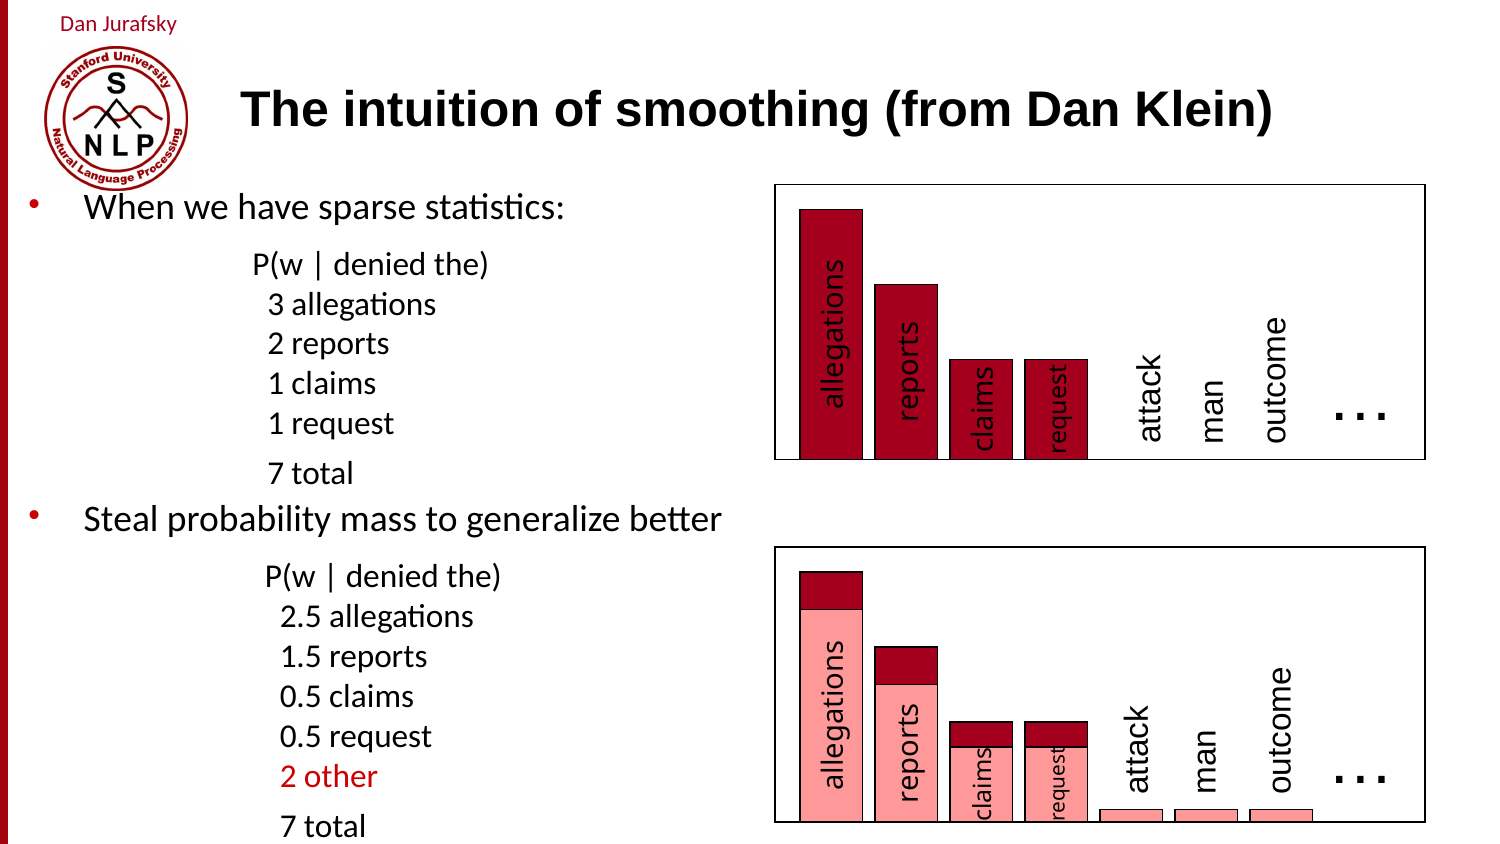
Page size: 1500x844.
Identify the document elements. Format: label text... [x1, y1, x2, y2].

text_box reports [874, 684, 938, 822]
text_box … [1312, 346, 1400, 442]
text_box [774, 184, 1425, 460]
text_box allegations [799, 609, 863, 822]
text_box [1174, 809, 1238, 822]
text_box attack [1119, 270, 1175, 459]
text_box [1249, 809, 1313, 822]
text_box claims [949, 746, 1013, 822]
text_box outcome [1244, 271, 1300, 460]
text_box claims [949, 359, 1013, 460]
text_box [774, 546, 1425, 822]
text_box [949, 721, 1013, 746]
text_box [1024, 721, 1088, 746]
text_box … [1312, 709, 1400, 804]
text_box P(w | denied the) 2.5 allegations 1.5 reports 0.5 claims 0.5 request 2 other 7 total [249, 546, 650, 844]
text_box request [1024, 359, 1088, 460]
list When we have sparse statistics: Steal probability mass to generalize better [12, 186, 1363, 844]
title The intuition of smoothing (from Dan Klein) [225, 21, 1450, 144]
text_box man [1174, 621, 1230, 809]
text_box request [1024, 746, 1088, 822]
text_box outcome [1249, 621, 1305, 809]
text_box allegations [799, 571, 863, 609]
text_box allegations [799, 209, 863, 460]
text_box attack [1107, 621, 1162, 809]
text_box P(w | denied the) 3 allegations 2 reports 1 claims 1 request 7 total [237, 234, 638, 499]
text_box reports [874, 284, 938, 460]
text_box [874, 646, 938, 684]
text_box man [1182, 271, 1237, 460]
text_box [1099, 809, 1163, 822]
picture [44, 46, 188, 186]
